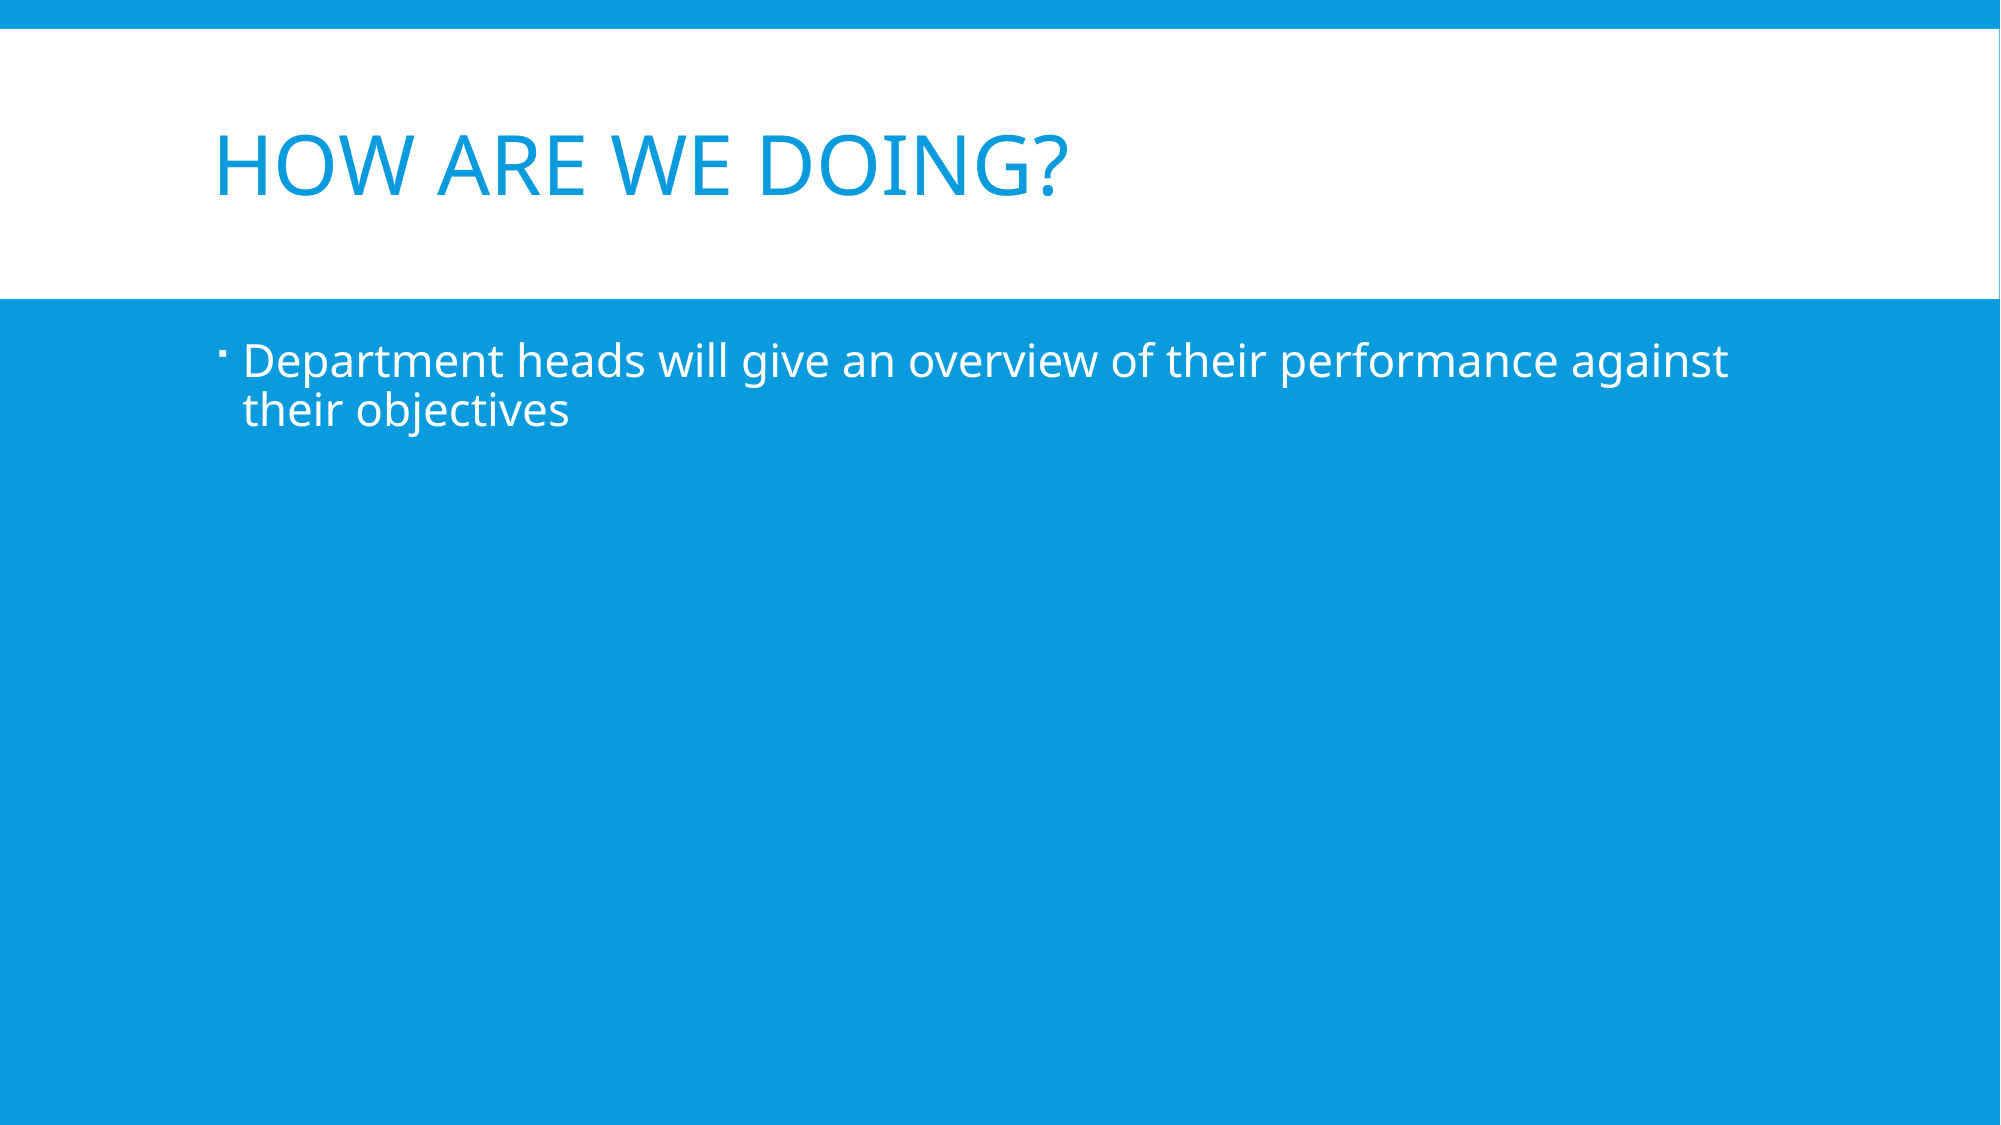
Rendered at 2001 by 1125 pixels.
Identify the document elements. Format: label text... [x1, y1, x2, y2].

list Department heads will give an overview of their performance against their objectives [197, 329, 1803, 1020]
title How Are We Doing? [197, 46, 1803, 295]
